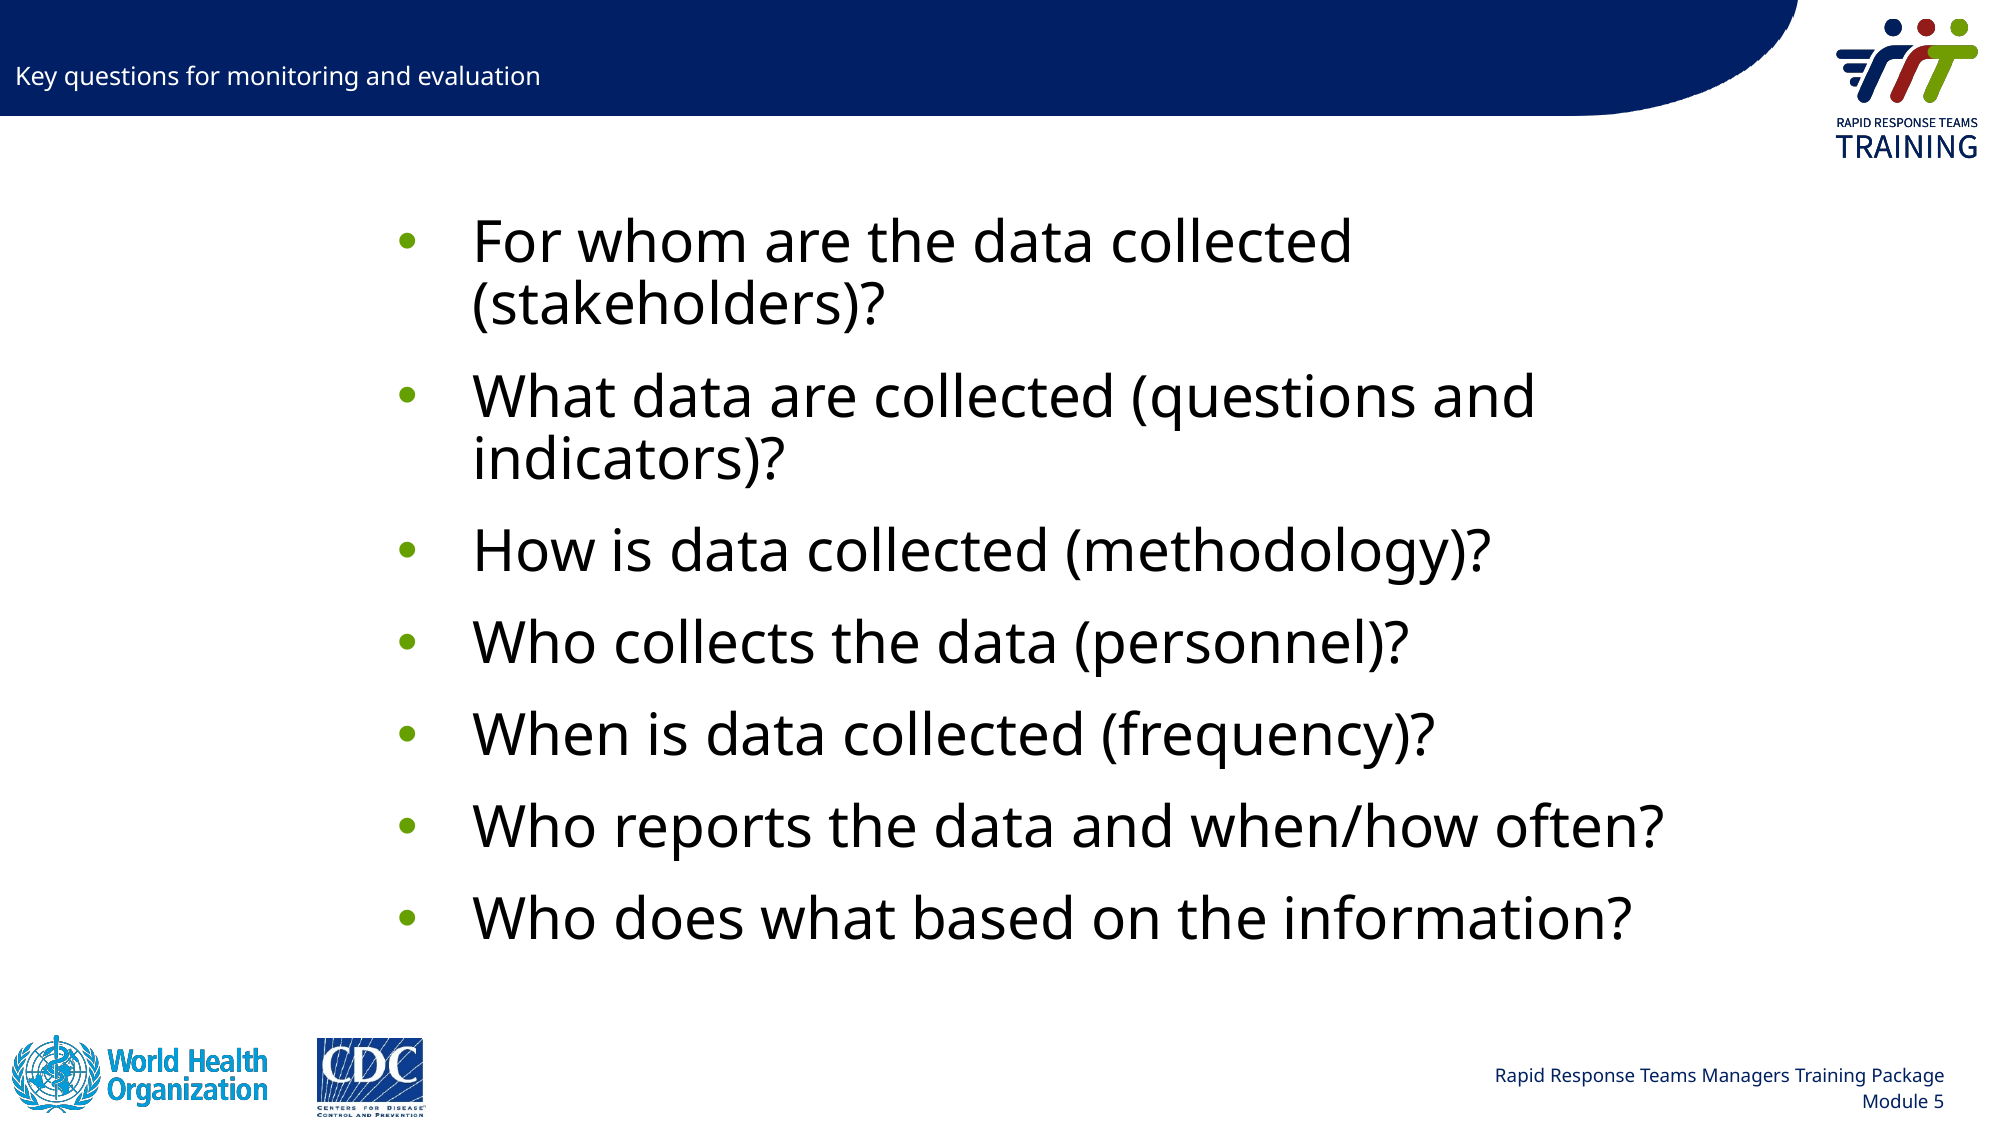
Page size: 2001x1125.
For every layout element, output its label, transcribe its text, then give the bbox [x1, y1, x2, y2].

list For whom are the data collected (stakeholders)? What data are collected (questions and indicators)? How is data collected (methodology)? Who collects the data (personnel)? When is data collected (frequency)? Who reports the data and when/how often? Who does what based on the information? [389, 204, 1740, 969]
picture [317, 1038, 426, 1117]
picture [34, 1054, 43, 1078]
picture [71, 1053, 90, 1091]
picture [59, 1035, 267, 1113]
picture [46, 1056, 54, 1062]
picture [0, 0, 1800, 116]
picture [12, 1083, 48, 1113]
picture [24, 1054, 36, 1087]
picture [1835, 19, 1978, 167]
picture [40, 1062, 47, 1070]
title Key questions for monitoring and evaluation [0, 10, 1293, 99]
picture [36, 1088, 78, 1105]
picture [50, 1108, 62, 1113]
picture [22, 1062, 26, 1077]
picture [30, 1083, 37, 1091]
picture [12, 1035, 54, 1068]
